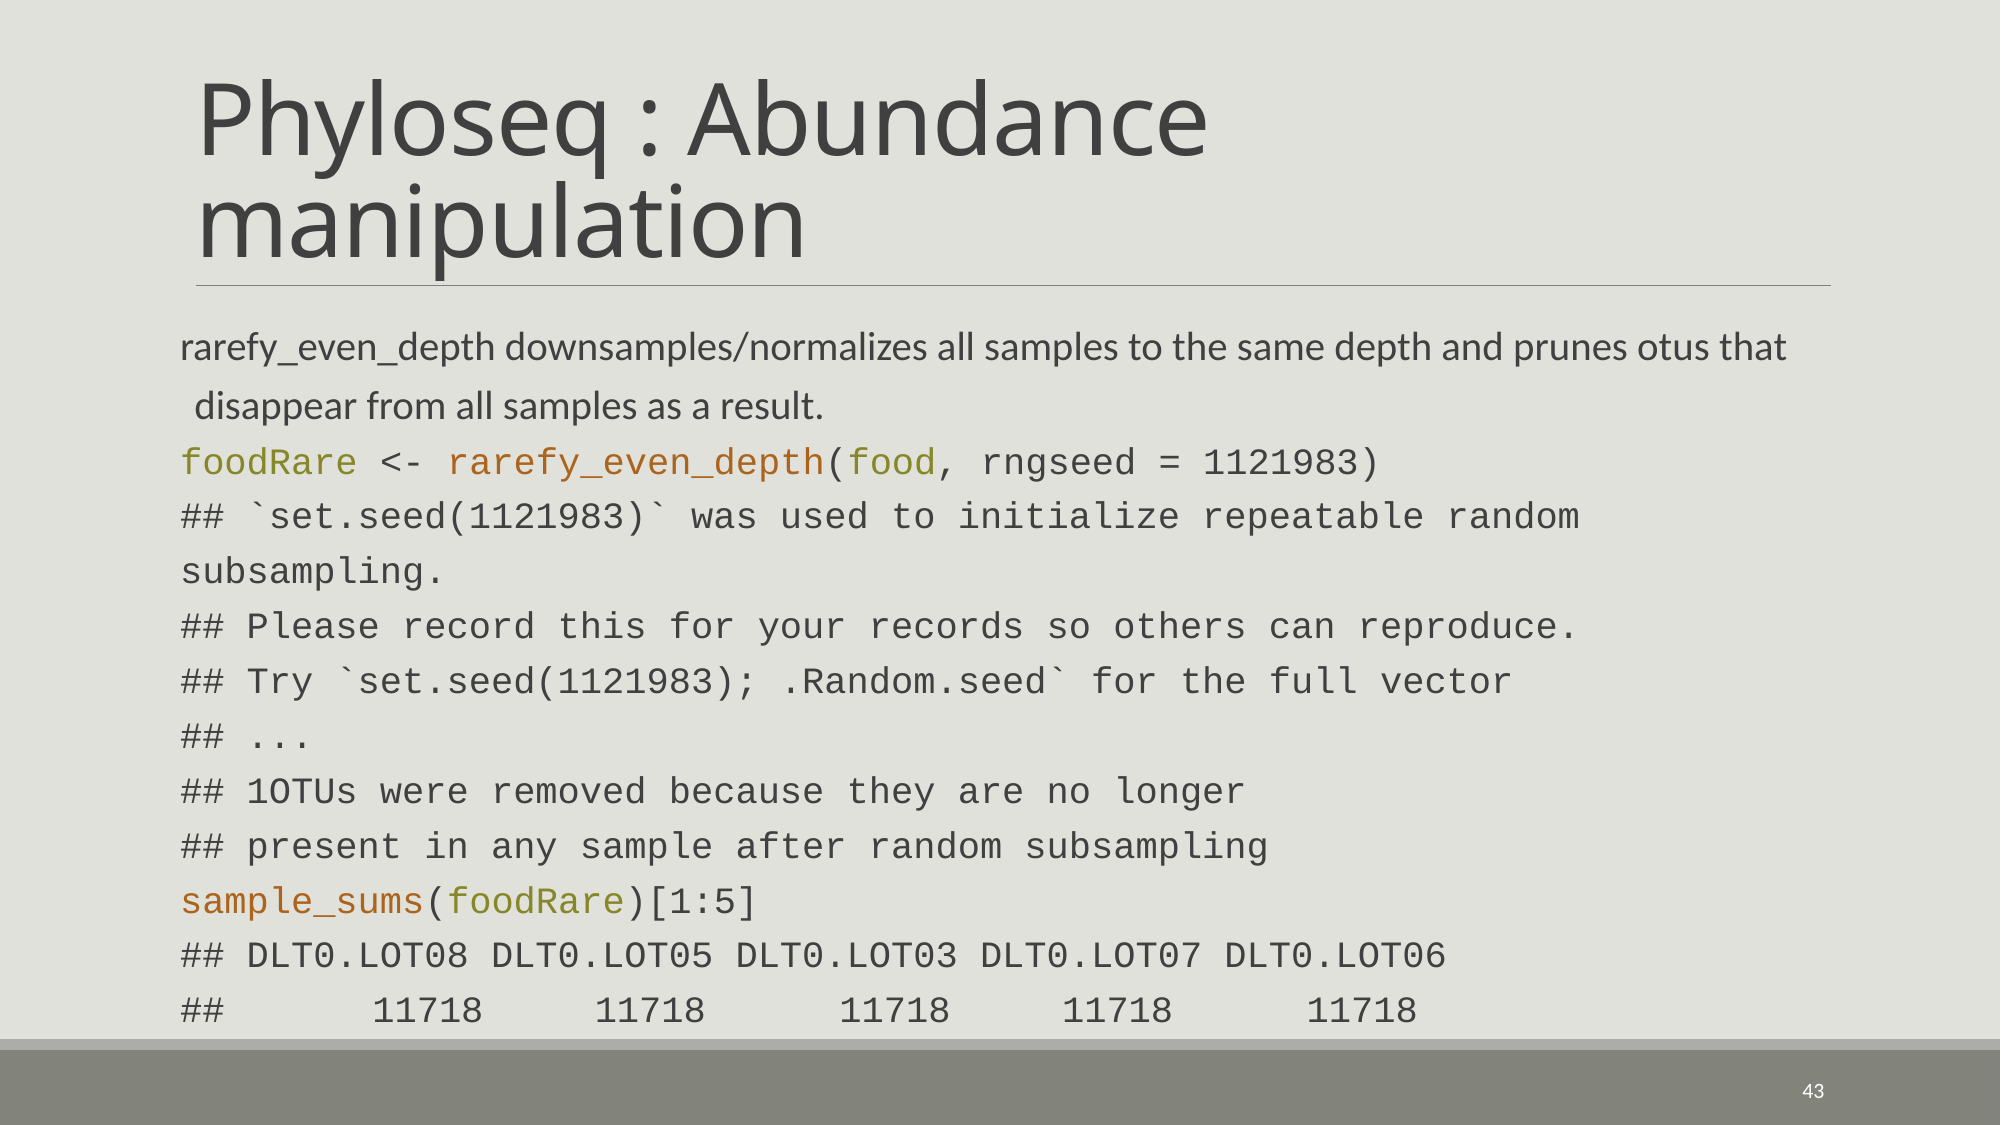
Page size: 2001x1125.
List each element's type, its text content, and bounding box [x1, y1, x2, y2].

title Phyloseq : Abundance manipulation [180, 47, 1830, 285]
list rarefy_even_depth downsamples/normalizes all samples to the same depth and prunes otus that disappear from all samples as a result. foodRare <- rarefy_even_depth(food, rngseed = 1121983) ## `set.seed(1121983)` was used to initialize repeatable random subsampling. ## Please record this for your records so others can reproduce. ## Try `set.seed(1121983); .Random.seed` for the full vector ## ... ## 1OTUs were removed because they are no longer ## present in any sample after random subsampling sample_sums(foodRare)[1:5] ## DLT0.LOT08 DLT0.LOT05 DLT0.LOT03 DLT0.LOT07 DLT0.LOT06 ## 11718 11718 11718 11718 11718 [180, 302, 1830, 1041]
slide_number 43 [1624, 1059, 1840, 1120]
